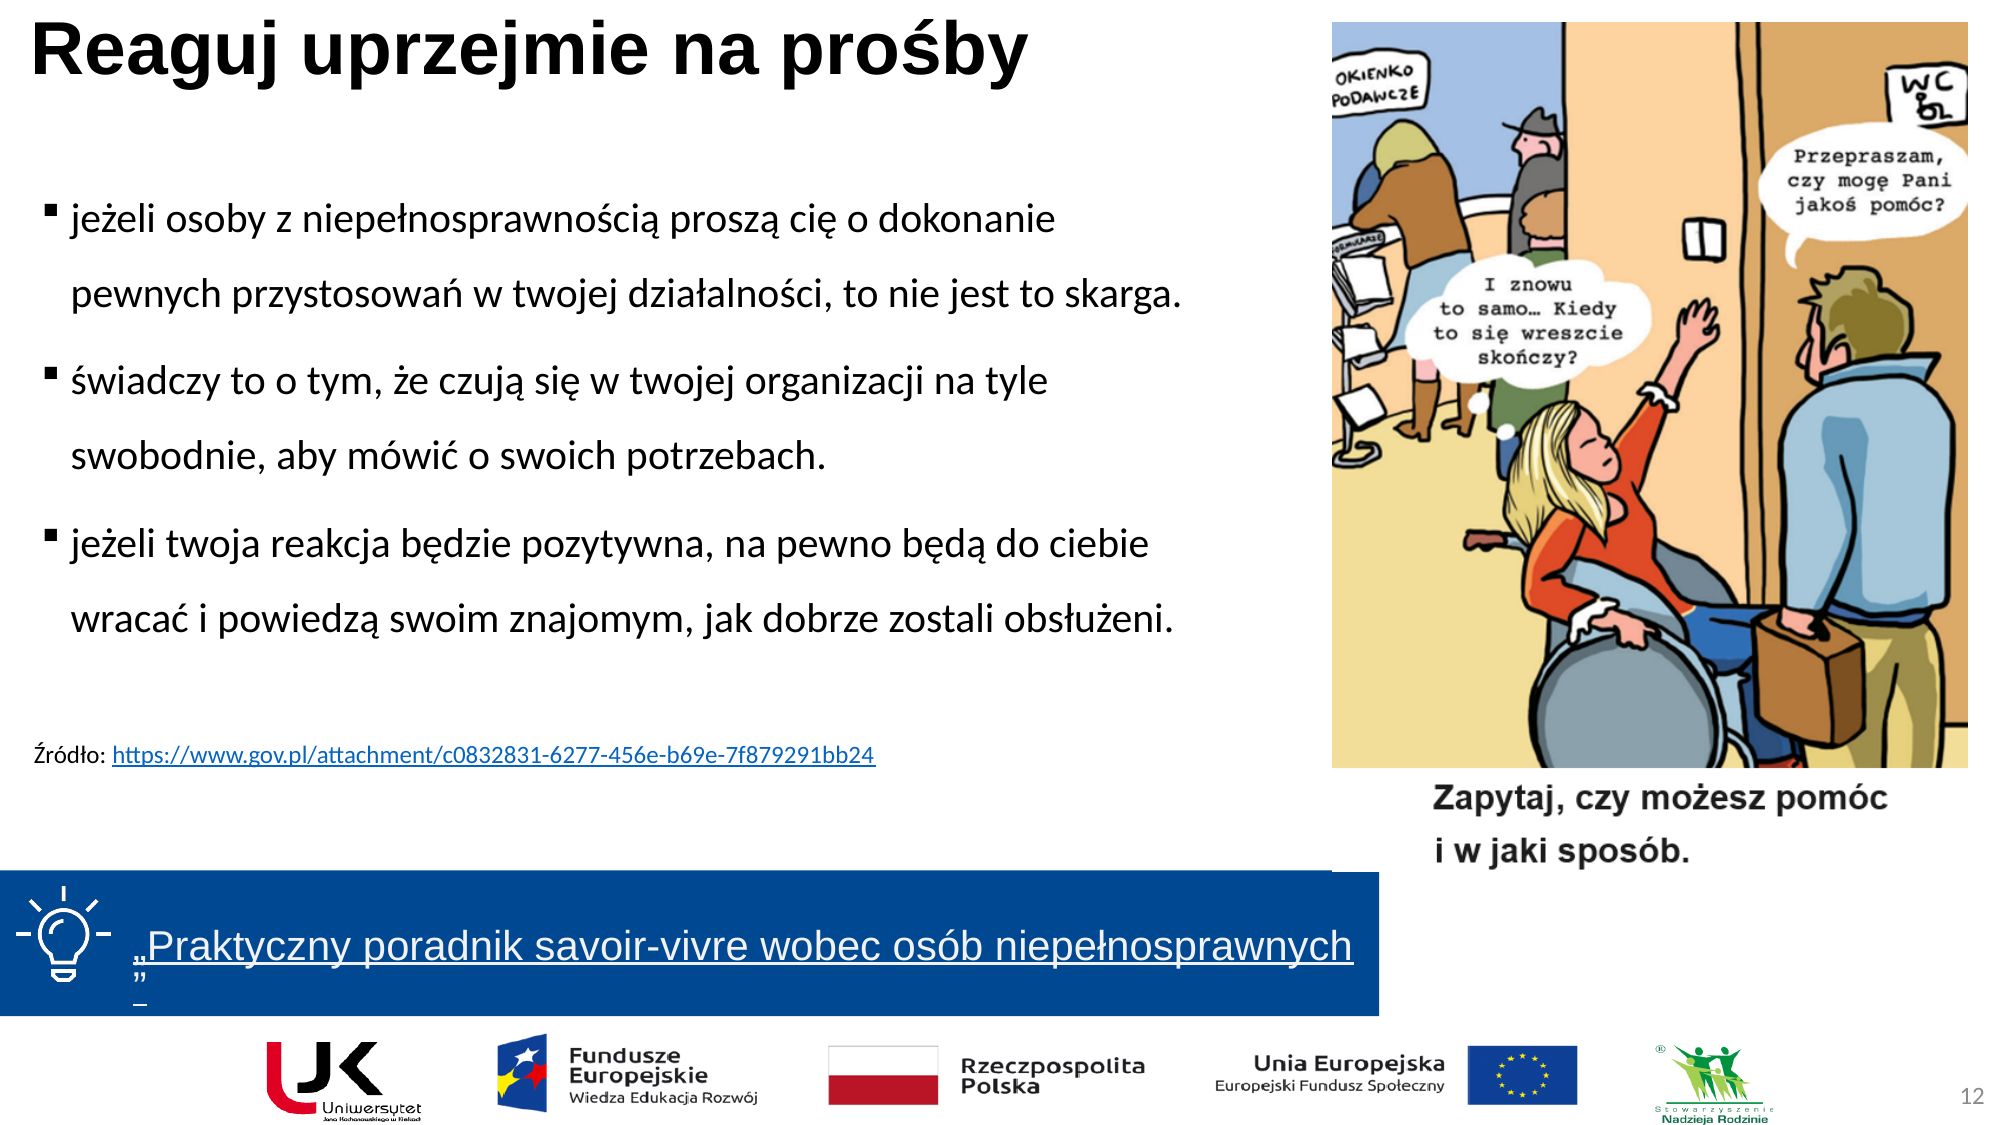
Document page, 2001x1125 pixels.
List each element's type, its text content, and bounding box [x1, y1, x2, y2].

text_box Źródło: https://www.gov.pl/attachment/c0832831-6277-456e-b69e-7f879291bb24 [19, 731, 940, 776]
picture [266, 1042, 421, 1122]
title Reaguj uprzejmie na prośby [18, 0, 1554, 98]
picture [1655, 1044, 1774, 1065]
picture [0, 870, 127, 998]
list jeżeli osoby z niepełnosprawnością proszą cię o dokonanie pewnych przystosowań w twojej działalności, to nie jest to skarga. świadczy to o tym, że czują się w twojej organizacji na tyle swobodnie, aby mówić o swoich potrzebach. jeżeli twoja reakcja będzie pozytywna, na pewno będą do ciebie wracać i powiedzą swoim znajomym, jak dobrze zostali obsłużeni. [0, 159, 1197, 669]
slide_number 12 [1550, 1065, 2000, 1125]
text_box „Praktyczny poradnik savoir-vivre wobec osób niepełnosprawnych” [0, 869, 1380, 1017]
picture [463, 1004, 1613, 1125]
picture [1332, 22, 1968, 872]
